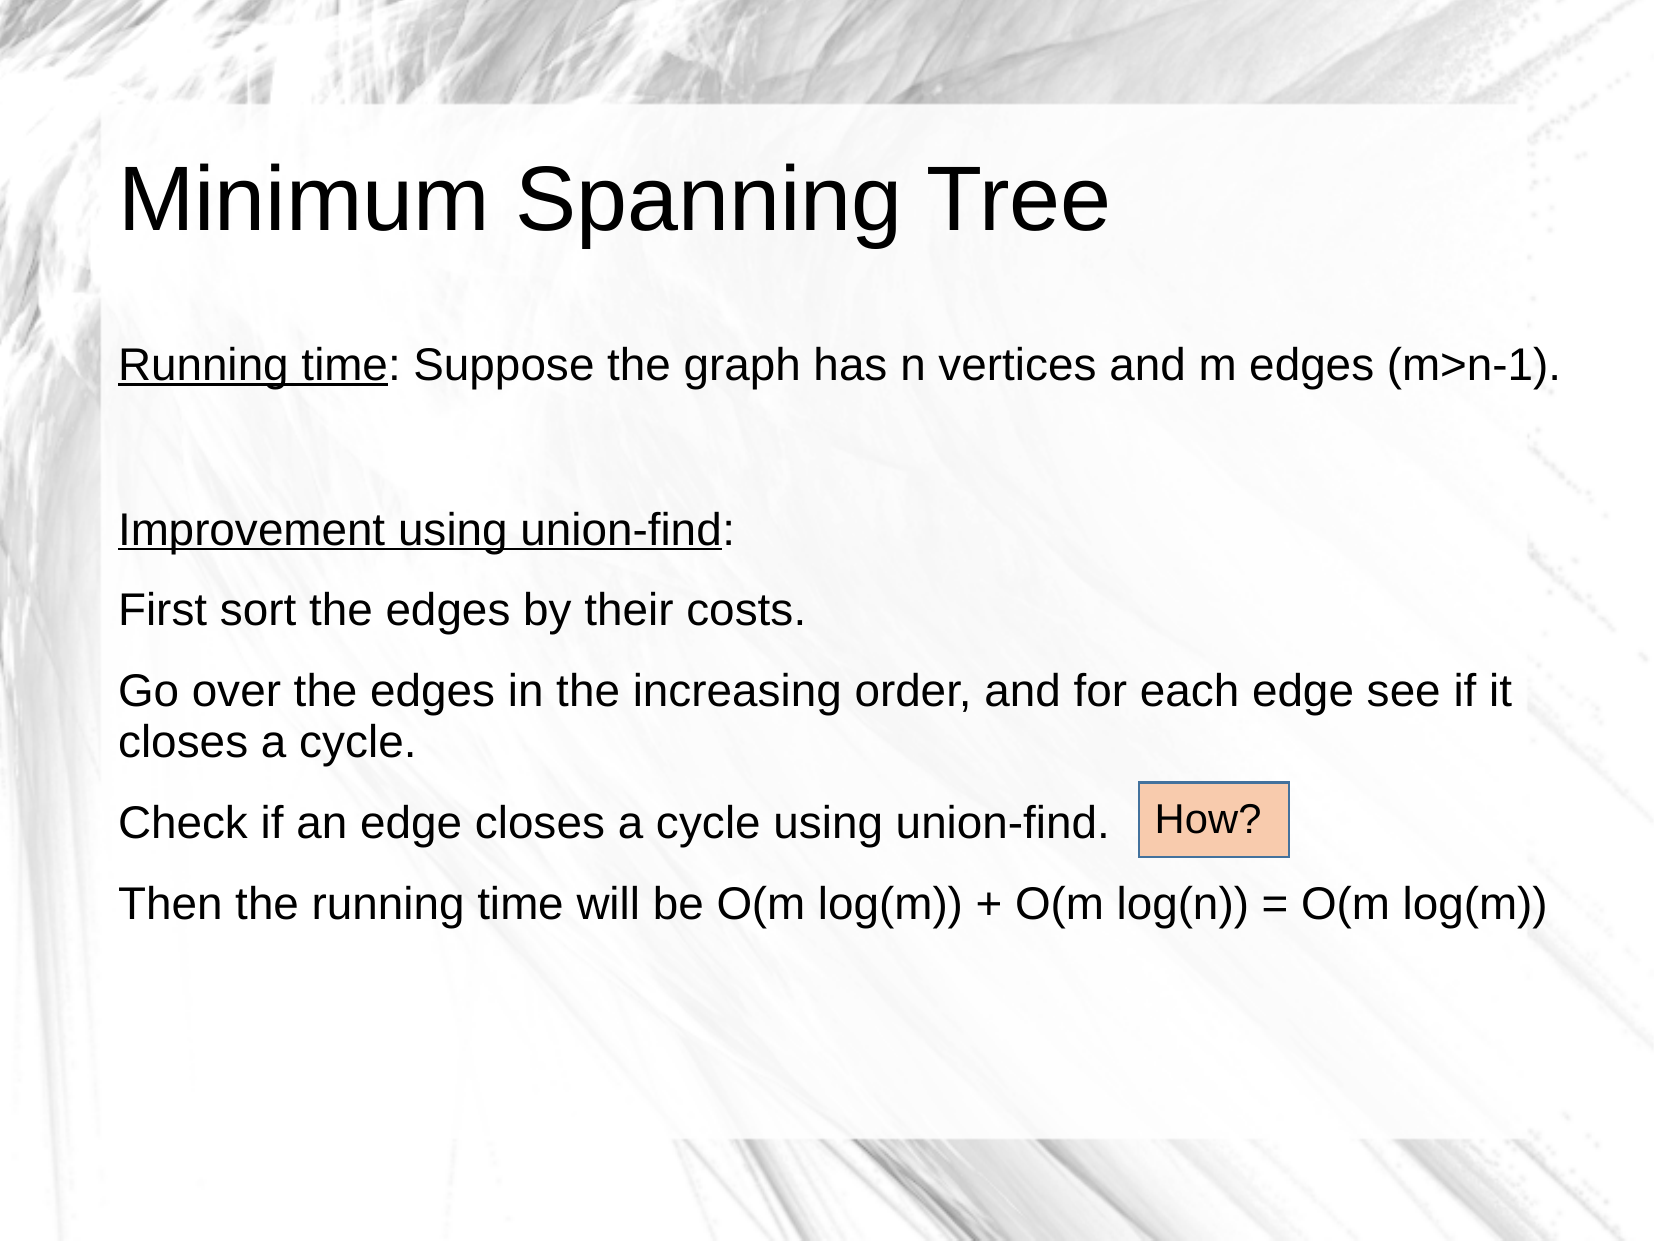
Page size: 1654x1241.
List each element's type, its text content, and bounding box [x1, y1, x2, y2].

list Running time: Suppose the graph has n vertices and m edges (m>n-1). Improvement using union-find: First sort the edges by their costs. Go over the edges in the increasing order, and for each edge see if it closes a cycle. Check if an edge closes a cycle using union-find. Then the running time will be O(m log(m)) + O(m log(n)) = O(m log(m)) [118, 331, 1571, 1120]
title Minimum Spanning Tree [118, 93, 1506, 299]
picture [0, 0, 1654, 1241]
text_box How? [1139, 782, 1290, 858]
